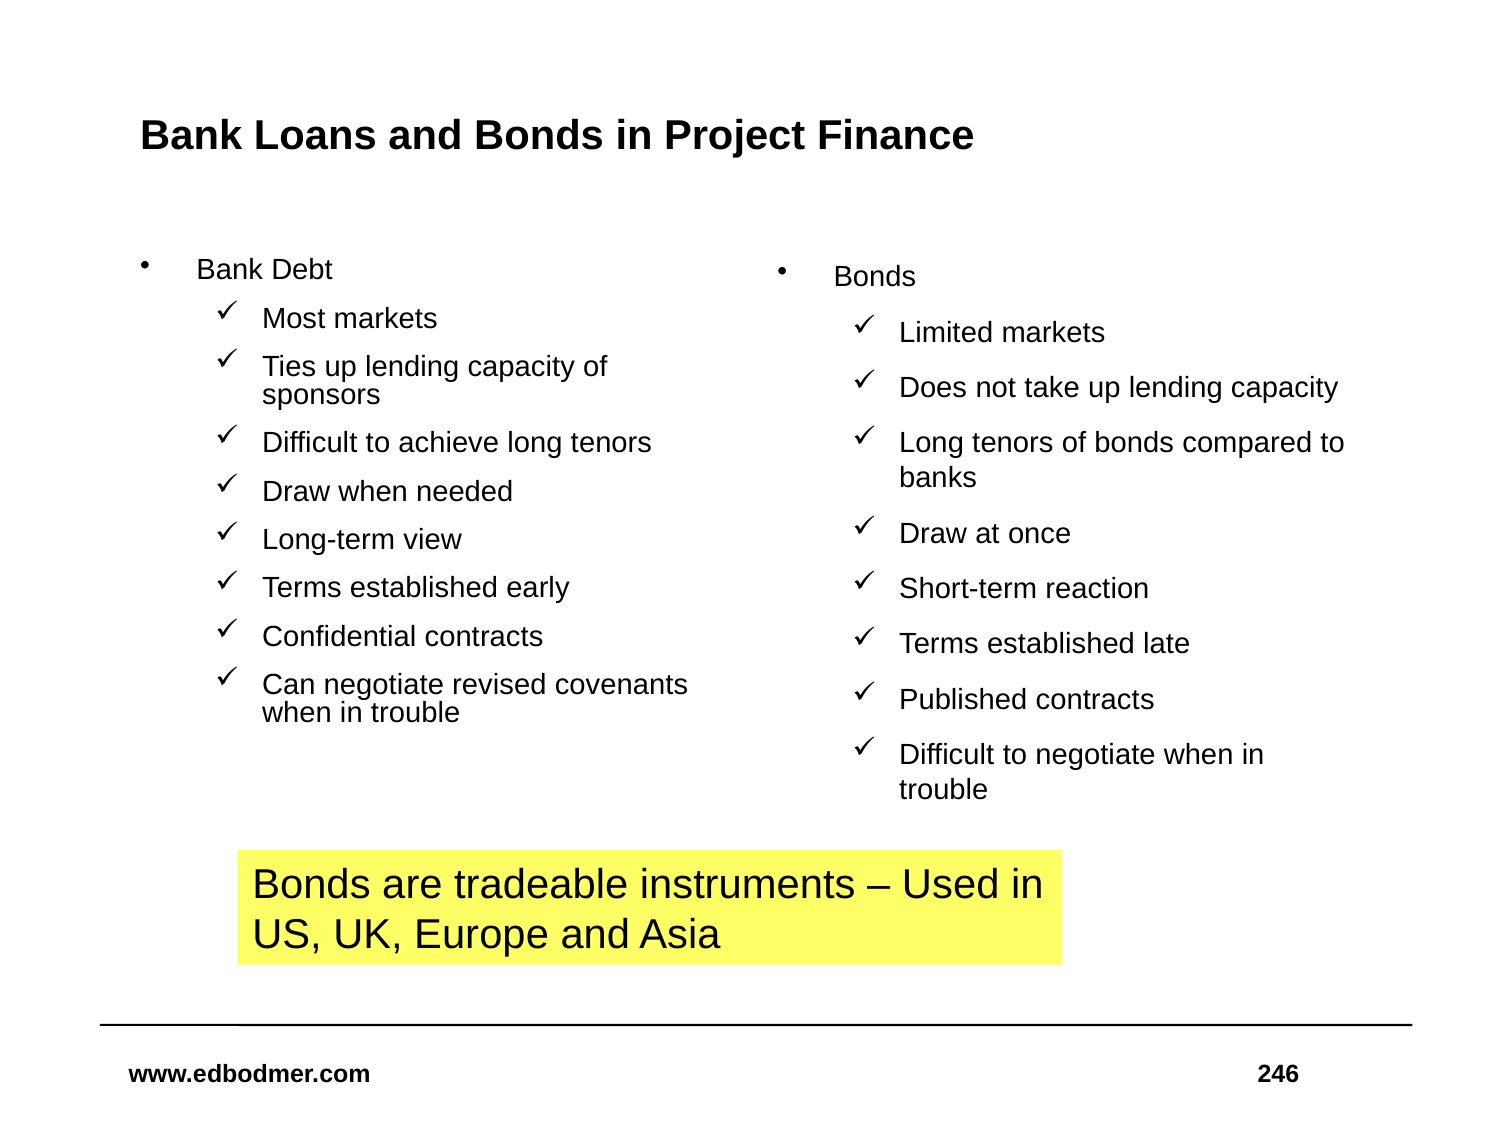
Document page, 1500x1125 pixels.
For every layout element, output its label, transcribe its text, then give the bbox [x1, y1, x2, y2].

list Bonds Limited markets Does not take up lending capacity Long tenors of bonds compared to banks Draw at once Short-term reaction Terms established late Published contracts Difficult to negotiate when in trouble [762, 249, 1375, 1000]
list Bank Debt Most markets Ties up lending capacity of sponsors Difficult to achieve long tenors Draw when needed Long-term view Terms established early Confidential contracts Can negotiate revised covenants when in trouble [125, 249, 738, 1000]
text_box Bonds are tradeable instruments – Used in US, UK, Europe and Asia [237, 849, 1063, 965]
title Bank Loans and Bonds in Project Finance [125, 99, 1288, 225]
